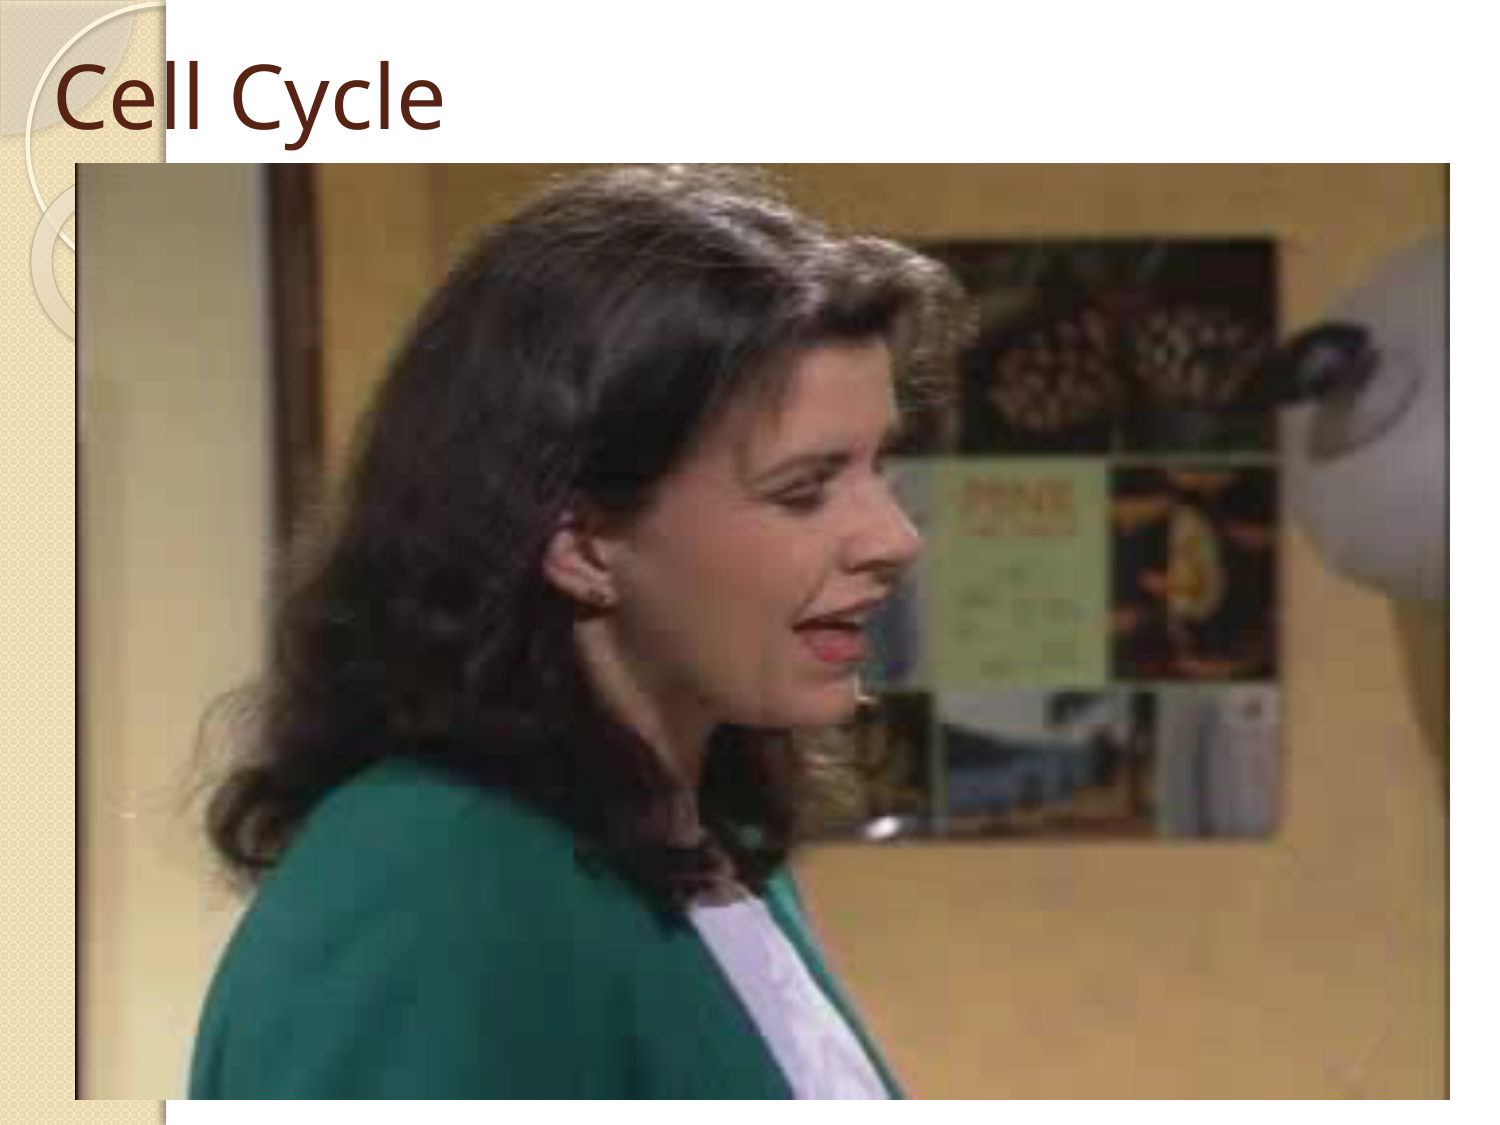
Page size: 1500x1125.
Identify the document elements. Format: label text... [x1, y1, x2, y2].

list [74, 162, 1451, 1101]
title Cell Cycle [37, 0, 1268, 188]
